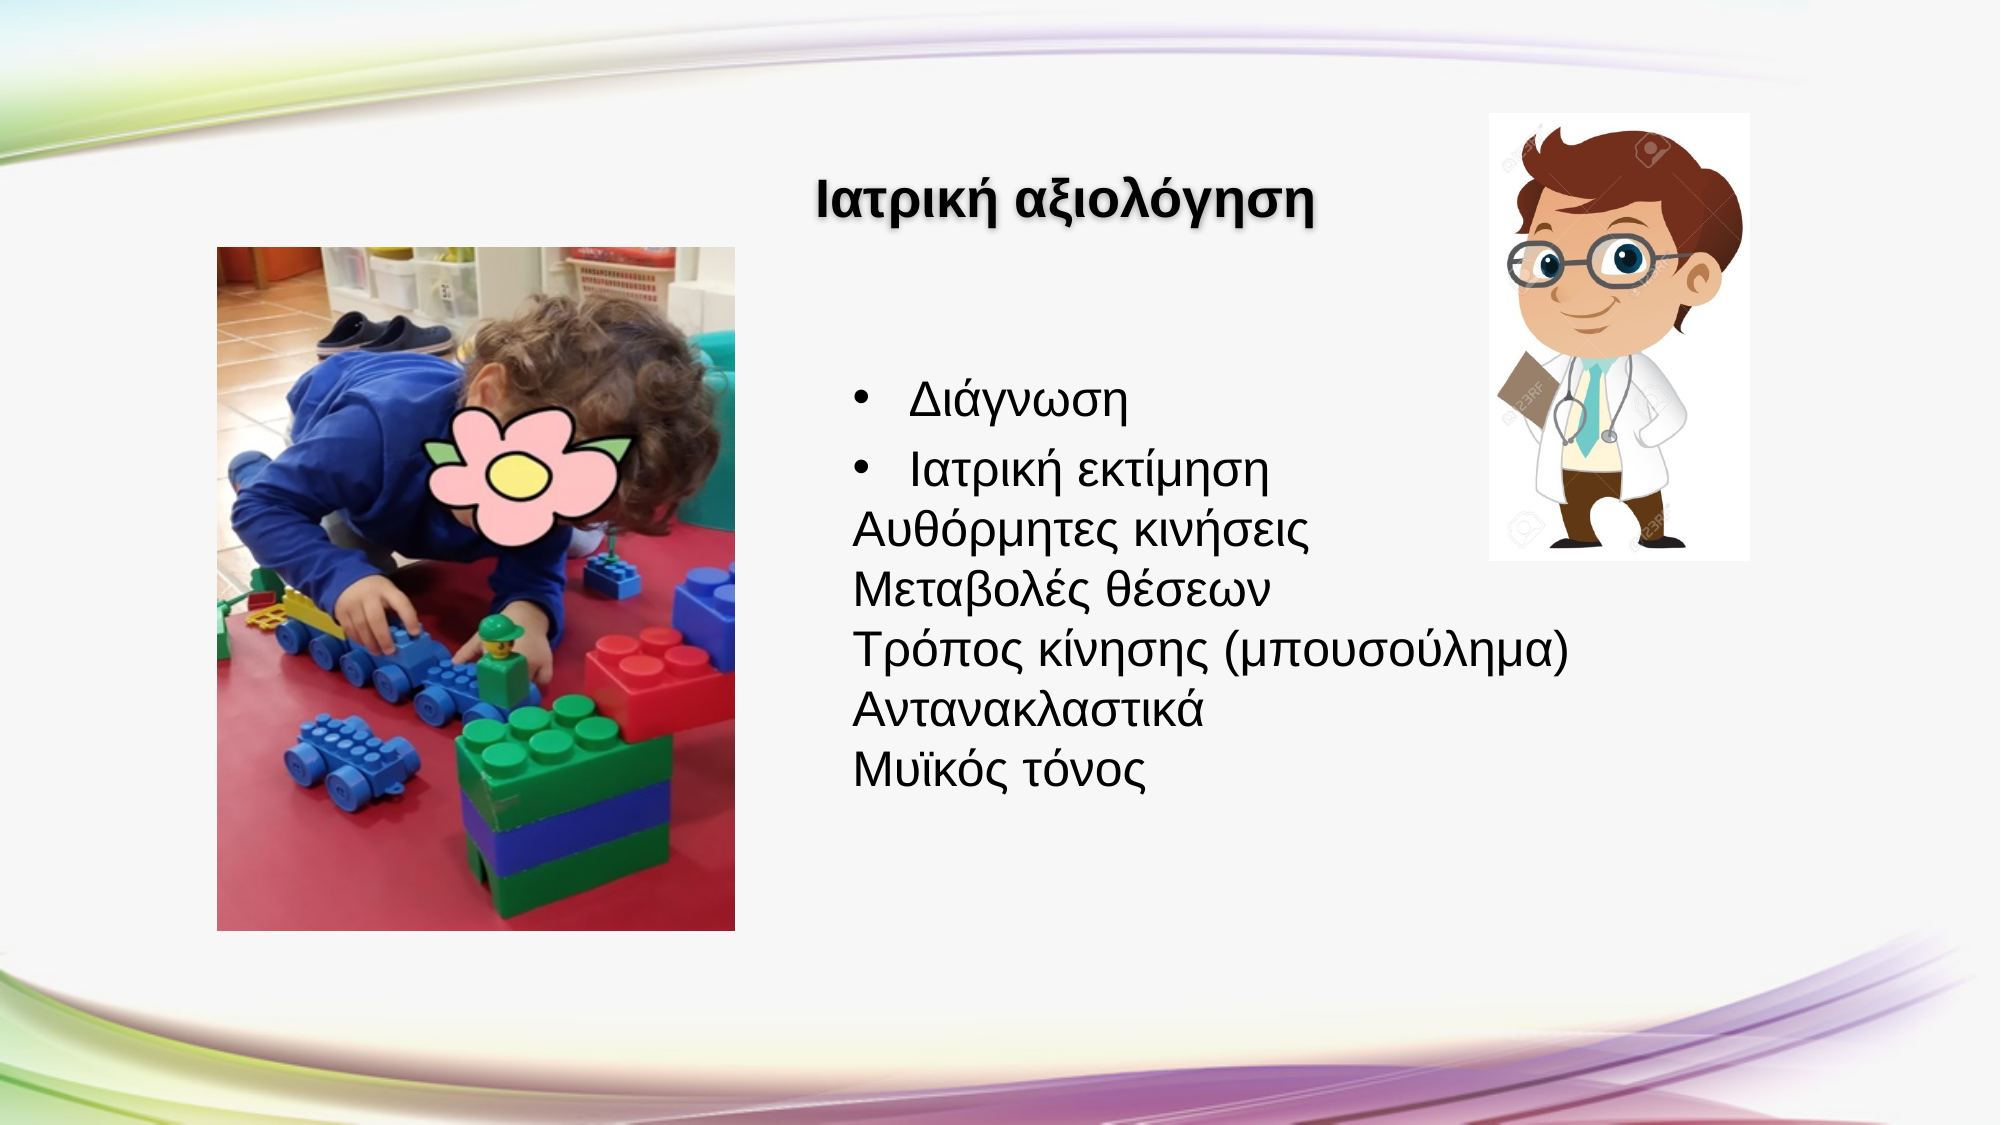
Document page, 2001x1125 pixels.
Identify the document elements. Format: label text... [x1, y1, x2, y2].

text_box Διάγνωση Ιατρική εκτίμηση Αυθόρμητες κινήσεις Μεταβολές θέσεων Τρόπος κίνησης (μπουσούλημα) Αντανακλαστικά Μυϊκός τόνος [837, 359, 1839, 848]
text_box Ιατρική αξιολόγηση [644, 143, 1483, 248]
picture [0, 0, 2001, 1125]
